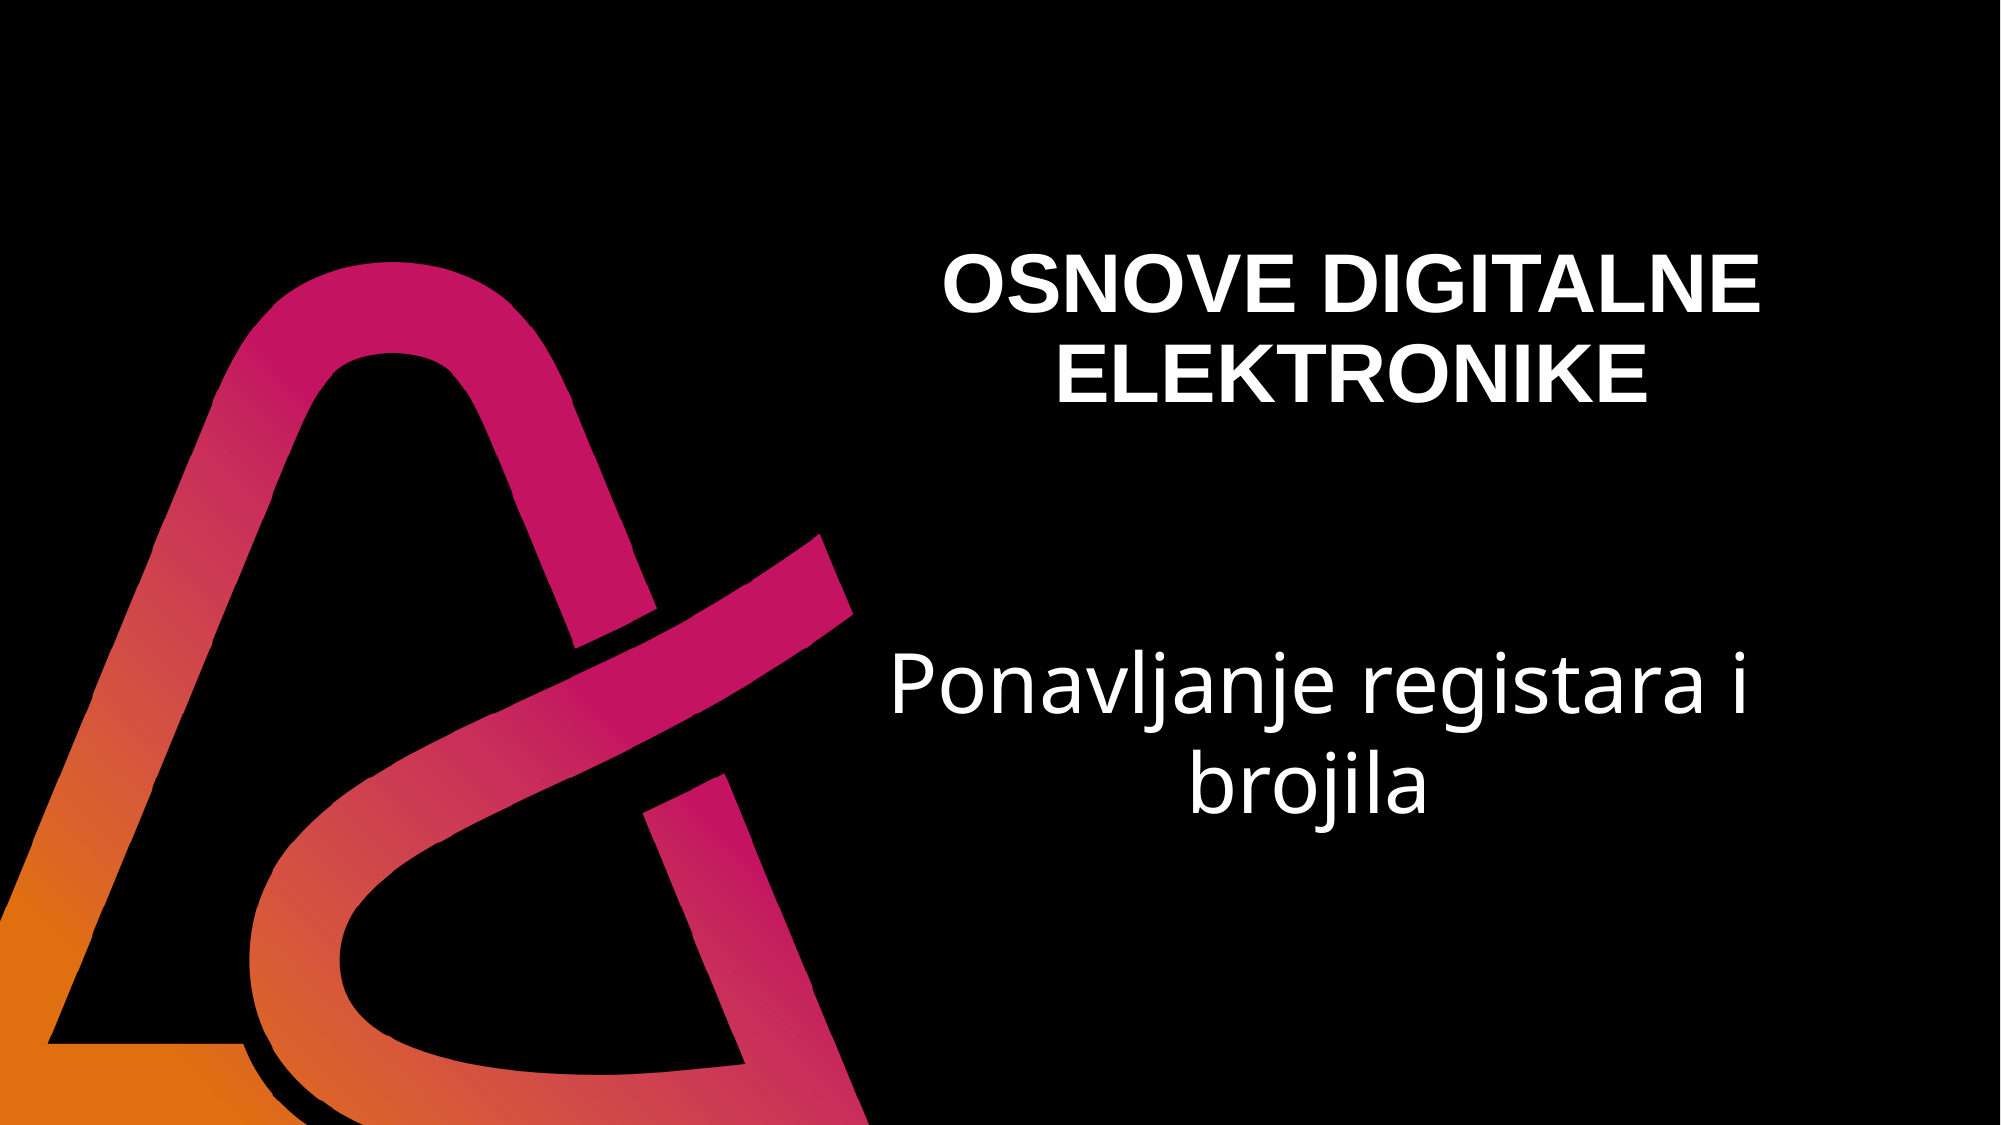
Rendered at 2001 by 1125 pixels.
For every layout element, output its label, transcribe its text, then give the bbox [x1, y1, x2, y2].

text_box Ponavljanje registara i brojila [835, 622, 1805, 838]
title OSNOVE DIGITALNE ELEKTRONIKE [835, 152, 1870, 509]
